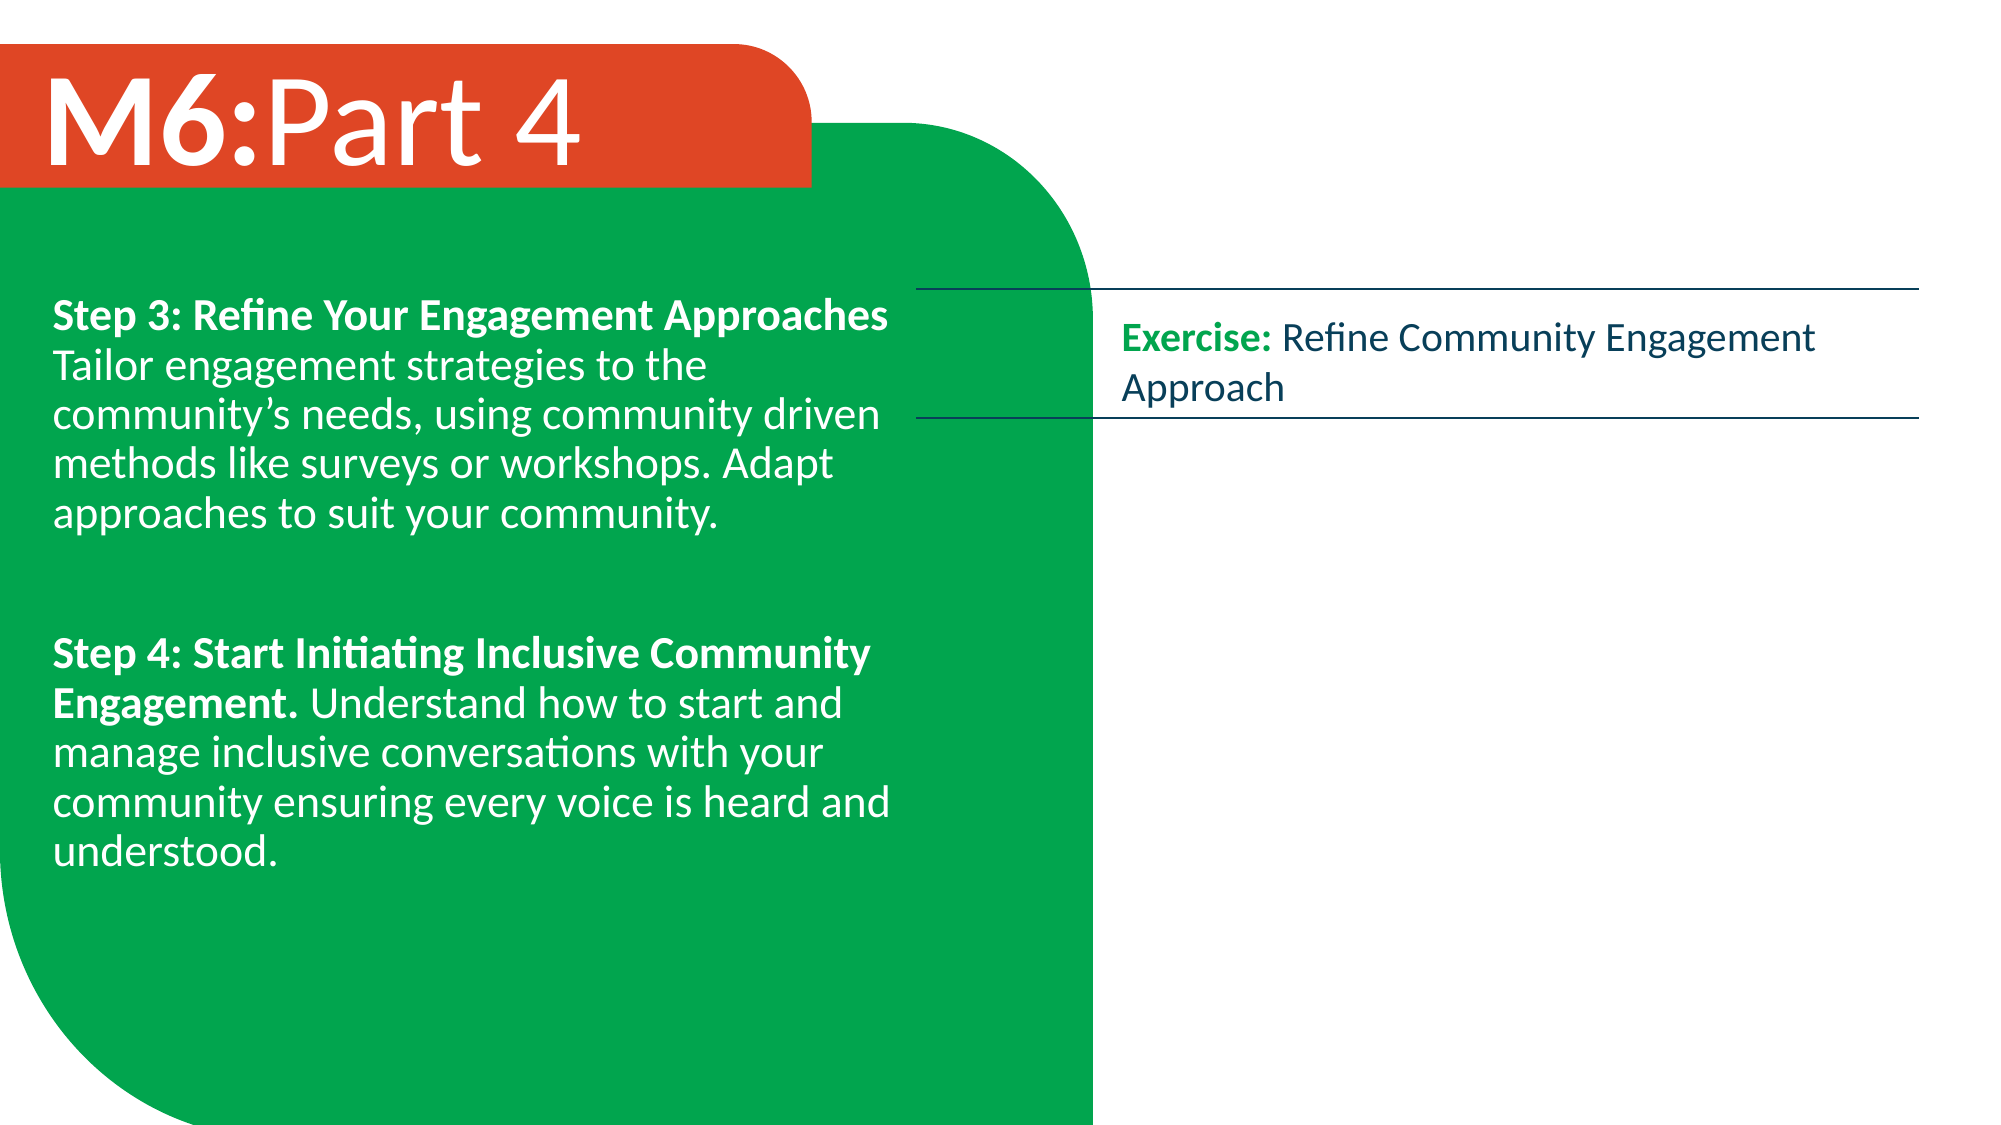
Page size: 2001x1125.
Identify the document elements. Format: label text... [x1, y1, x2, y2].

list Step 3: Refine Your Engagement Approaches Tailor engagement strategies to the community’s needs, using community driven methods like surveys or workshops. Adapt approaches to suit your community. Step 4: Start Initiating Inclusive Community Engagement. Understand how to start and manage inclusive conversations with your community ensuring every voice is heard and understood. [37, 207, 953, 1108]
text_box Exercise: Refine Community Engagement Approach [1106, 303, 1938, 417]
text_box M6:Part 4 [28, 74, 716, 170]
